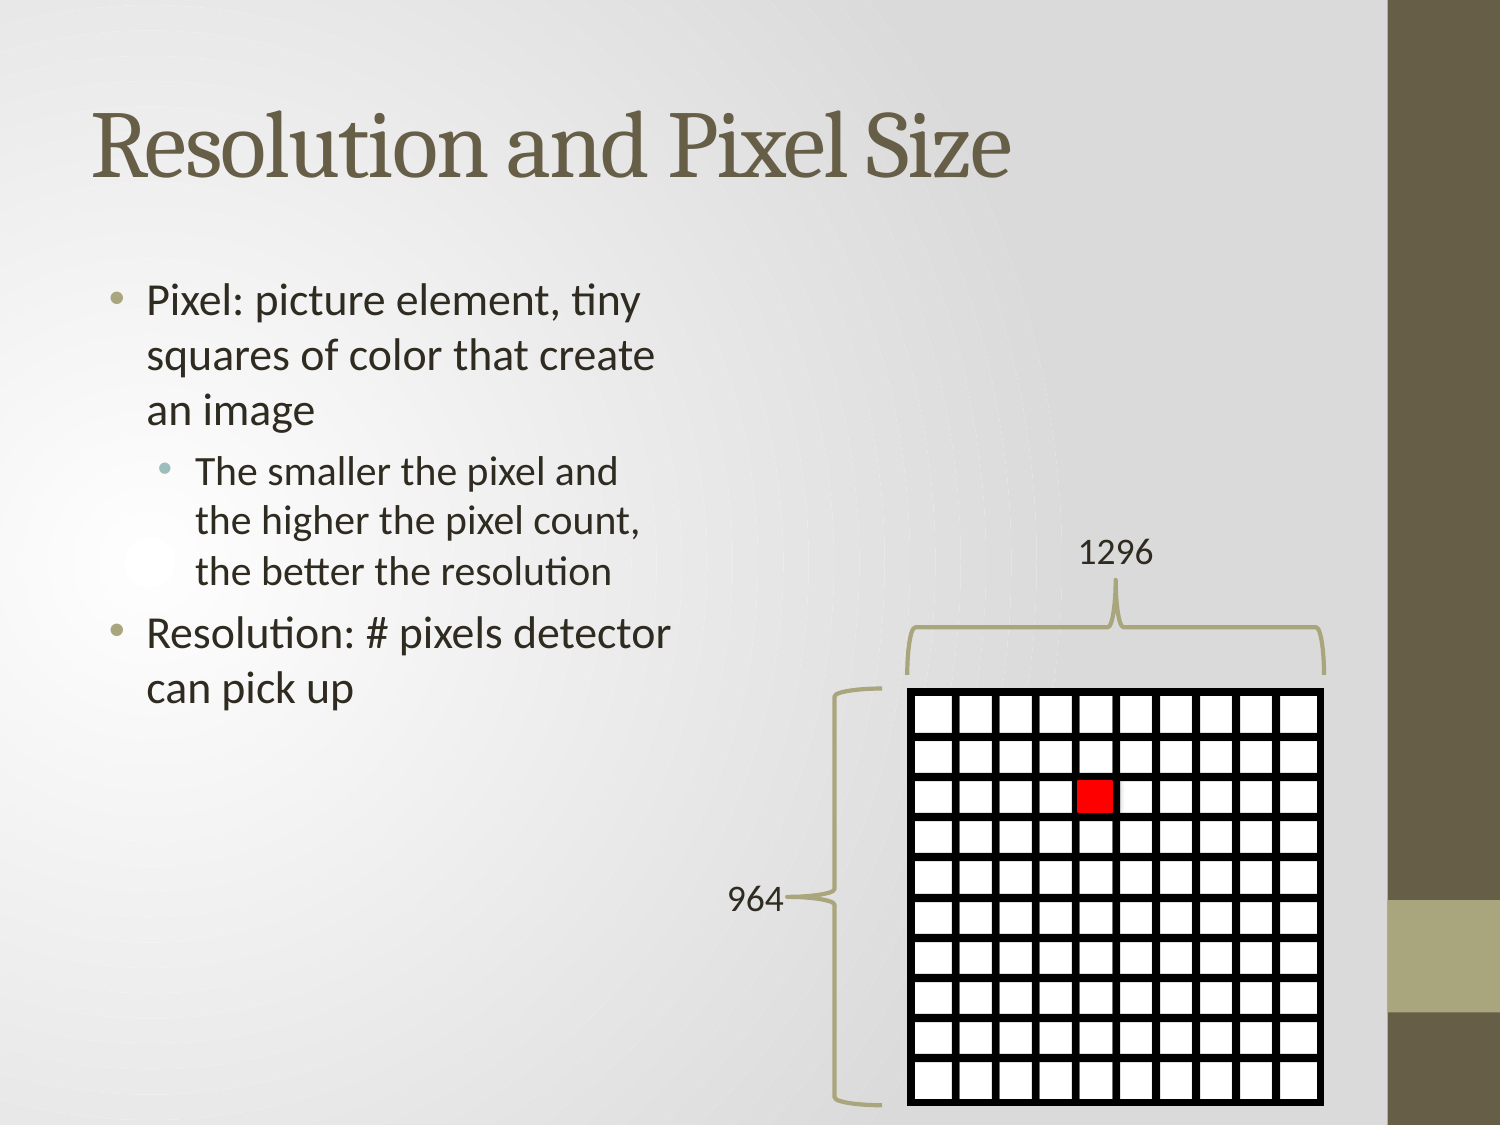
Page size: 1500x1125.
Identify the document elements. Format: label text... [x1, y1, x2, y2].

text_box 1296 [1062, 519, 1169, 579]
text_box [799, 686, 883, 1108]
picture [906, 688, 1325, 1106]
list Pixel: picture element, tiny squares of color that create an image The smaller the pixel and the higher the pixel count, the better the resolution Resolution: # pixels detector can pick up [75, 262, 690, 1050]
title Resolution and Pixel Size [75, 45, 1325, 233]
text_box 964 [712, 866, 799, 927]
text_box [905, 579, 1327, 675]
